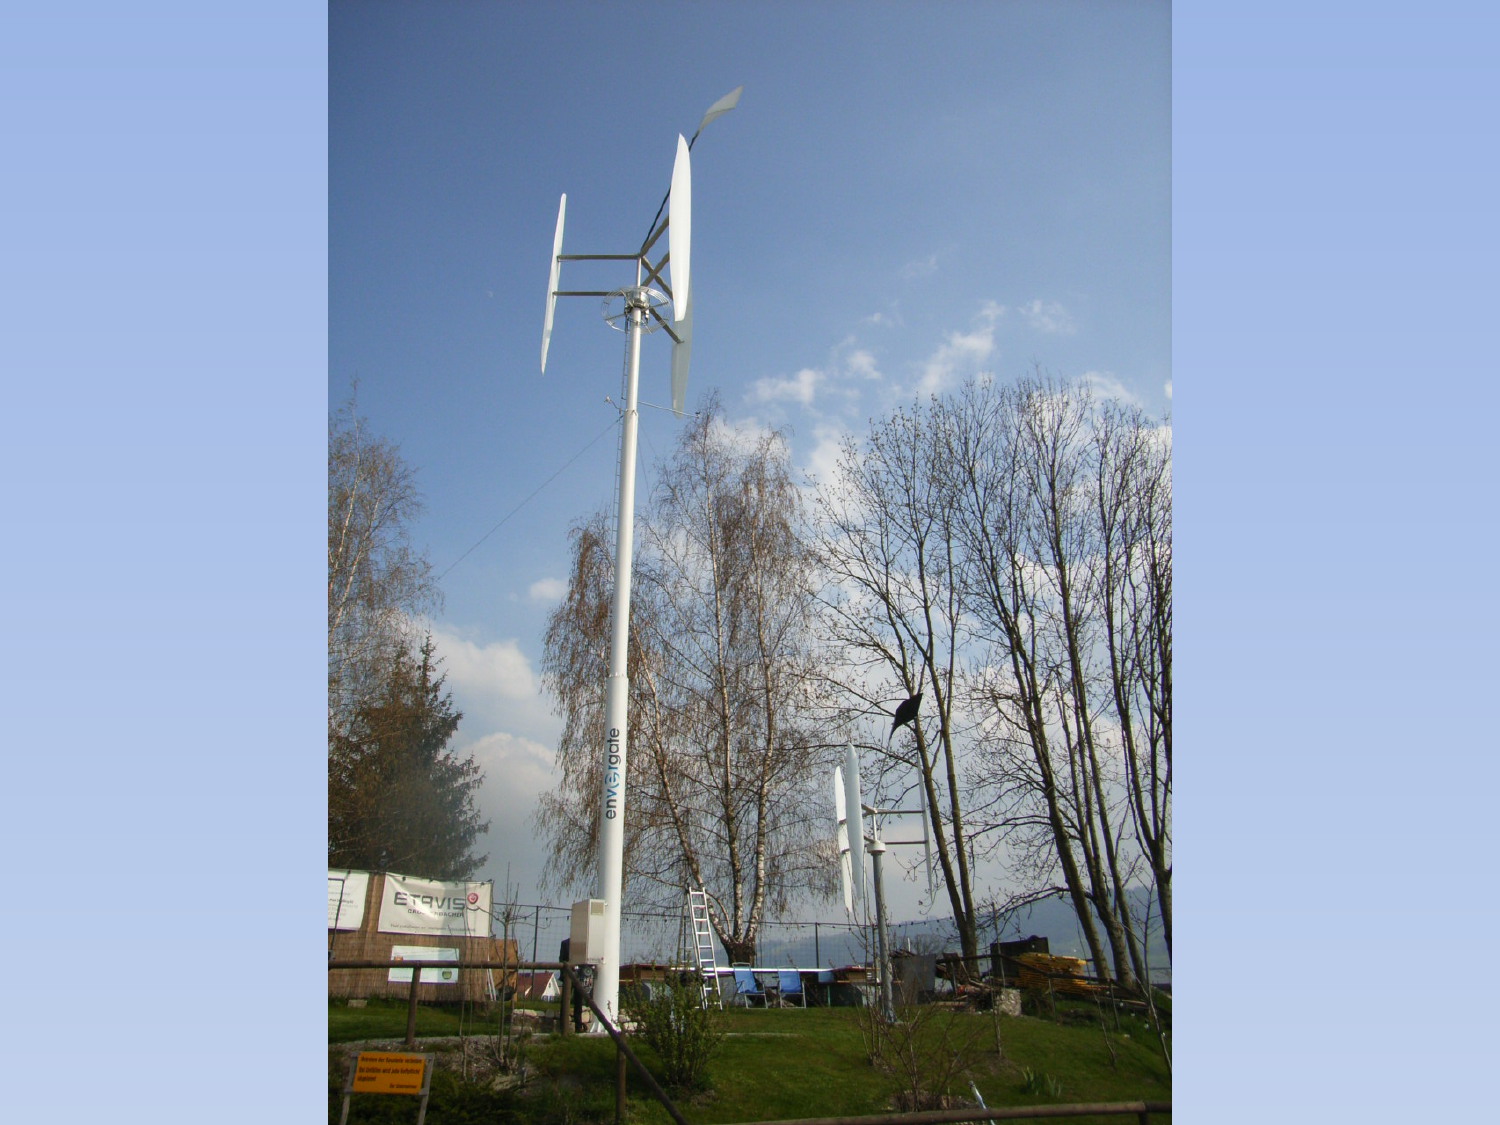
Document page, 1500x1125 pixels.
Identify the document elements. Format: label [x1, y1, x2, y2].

picture [327, 0, 1173, 1125]
